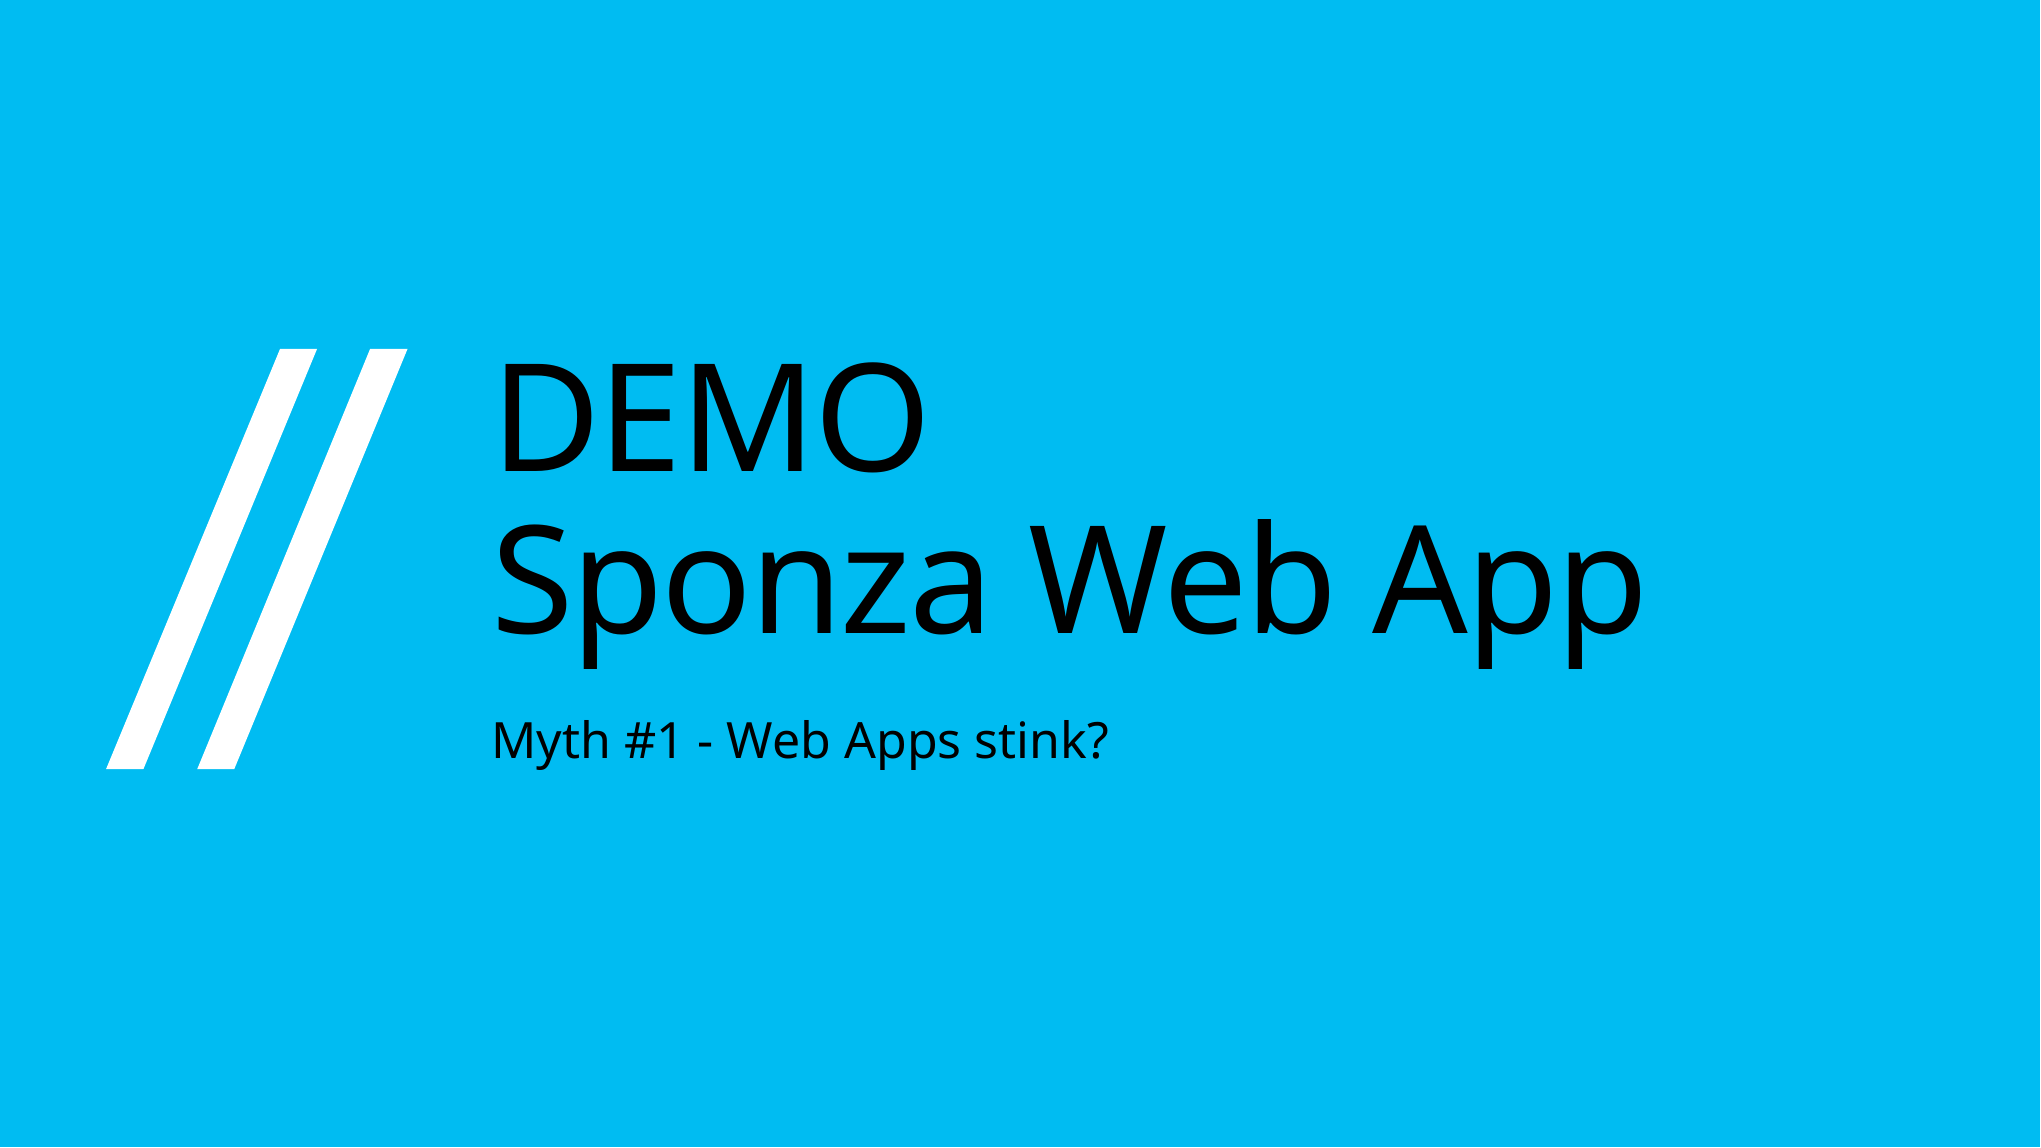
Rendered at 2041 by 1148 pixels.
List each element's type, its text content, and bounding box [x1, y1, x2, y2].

title DEMO Sponza Web App [467, 326, 1725, 699]
list Myth #1 - Web Apps stink? [467, 699, 2041, 1000]
